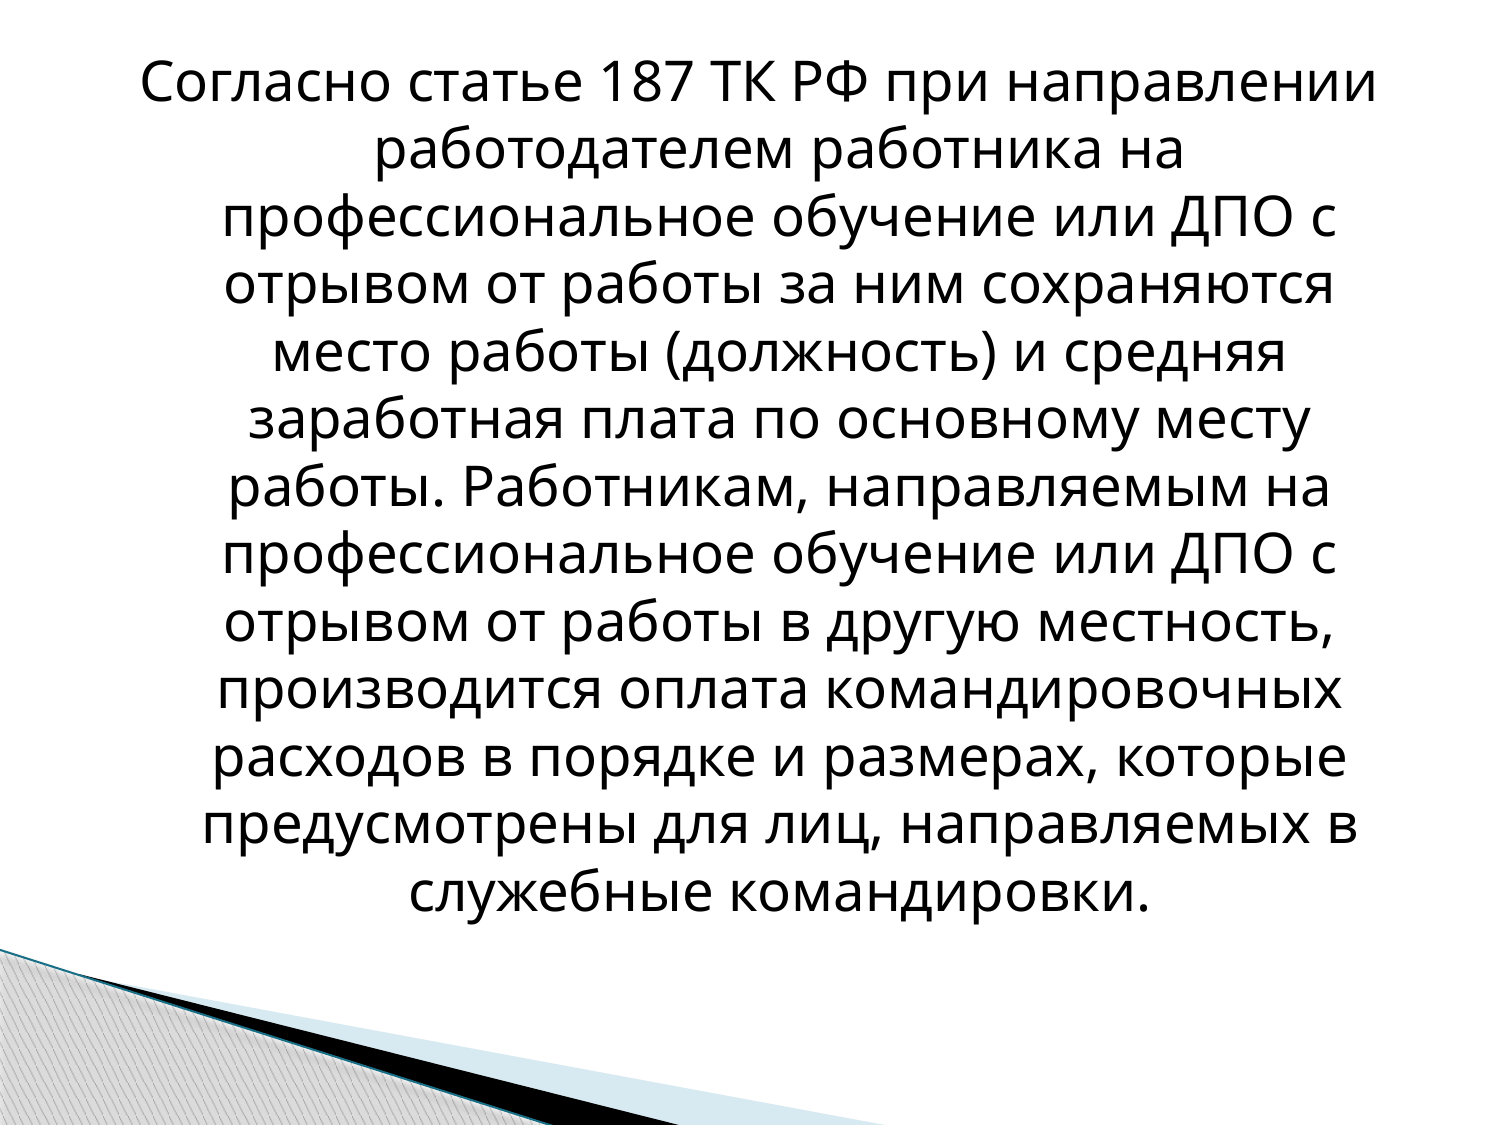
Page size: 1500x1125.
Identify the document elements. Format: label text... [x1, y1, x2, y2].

list Согласно статье 187 ТК РФ при направлении работодателем работника на профессиональное обучение или ДПО с отрывом от работы за ним сохраняются место работы (должность) и средняя заработная плата по основному месту работы. Работникам, направляемым на профессиональное обучение или ДПО с отрывом от работы в другую местность, производится оплата командировочных расходов в порядке и размерах, которые предусмотрены для лиц, направляемых в служебные командировки. [75, 37, 1425, 1005]
